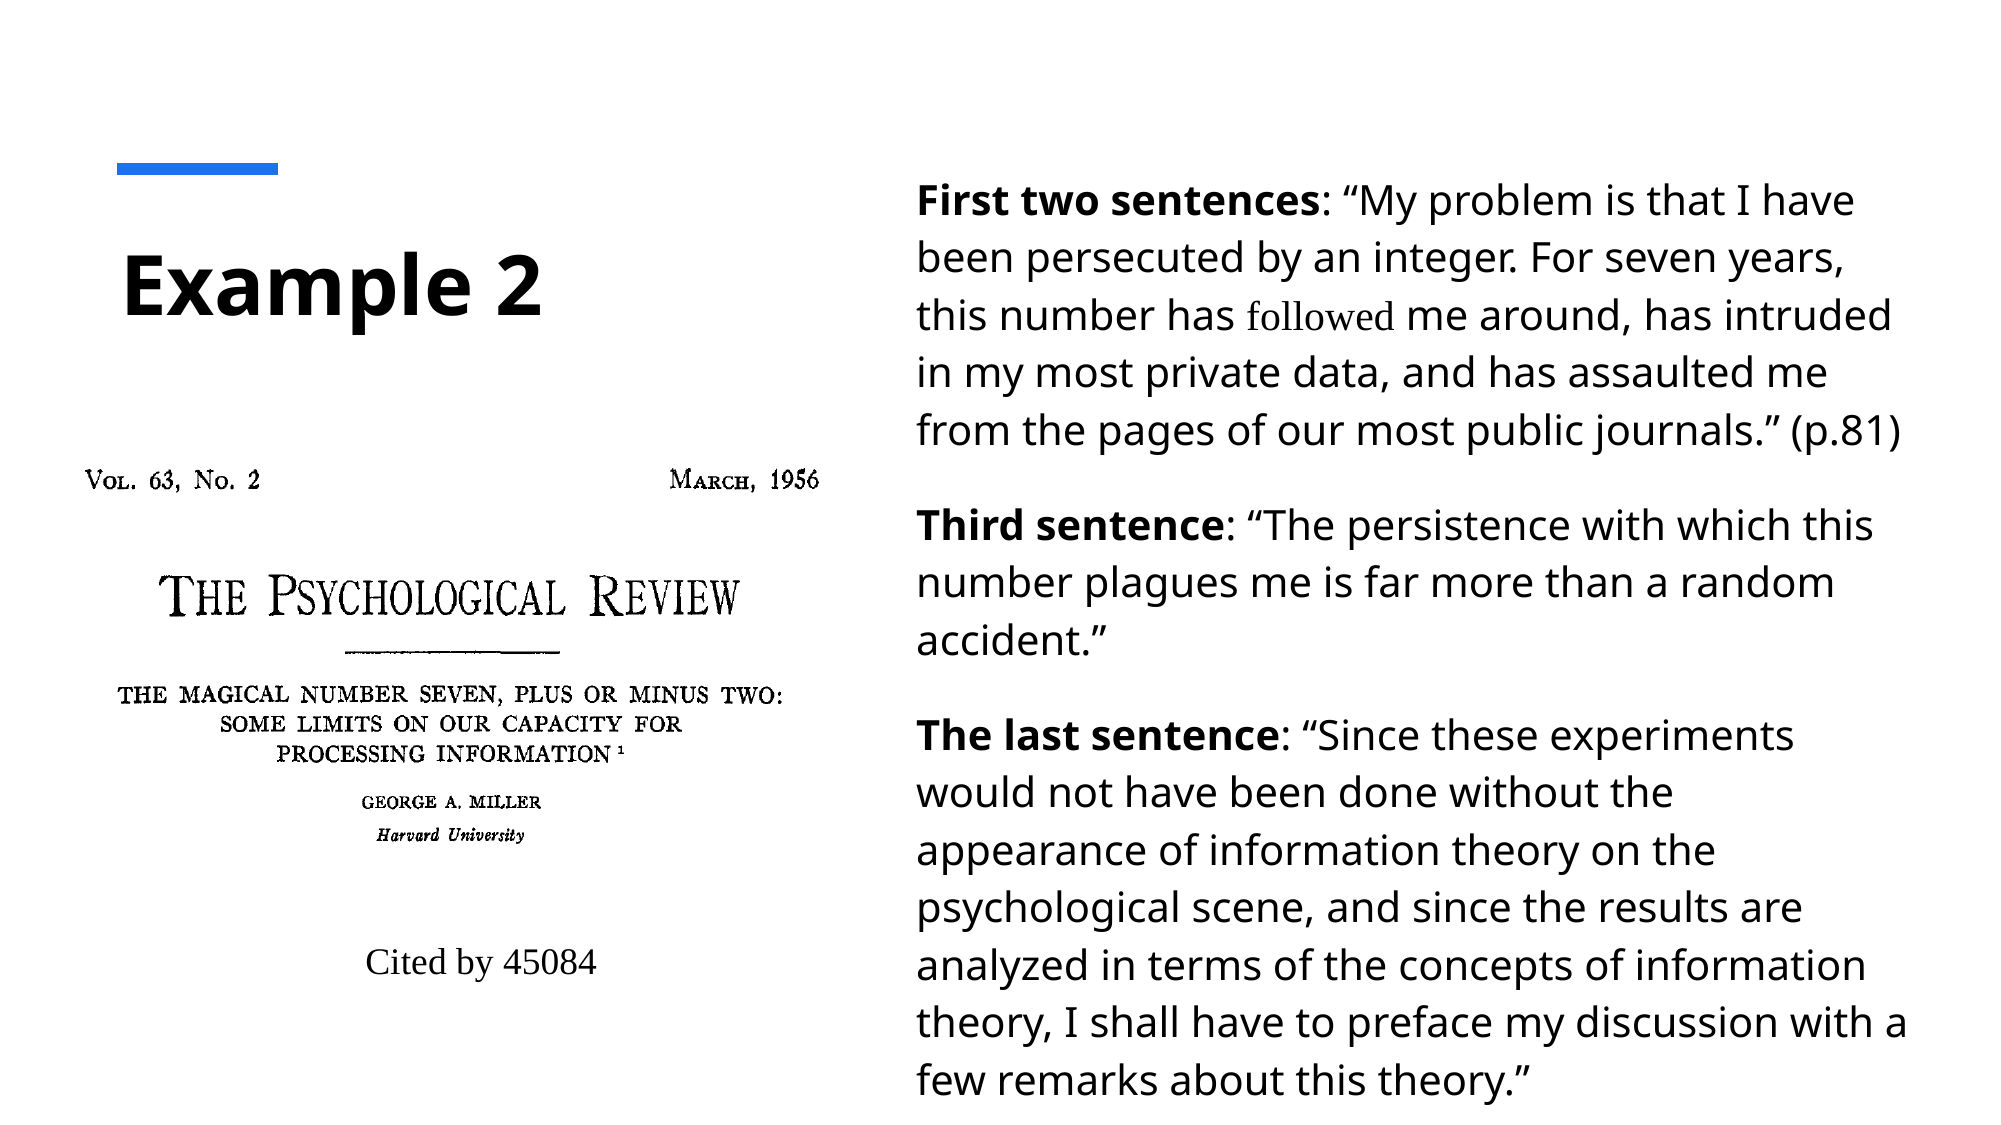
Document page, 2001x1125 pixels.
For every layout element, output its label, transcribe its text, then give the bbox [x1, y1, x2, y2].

title Example 2 [105, 224, 810, 439]
text_box Cited by 45084 [350, 929, 613, 990]
picture [21, 439, 856, 861]
list First two sentences: “My problem is that I have been persecuted by an integer. For seven years, this number has followed me around, has intruded in my most private data, and has assaulted me from the pages of our most public journals.” (p.81) Third sentence: “The persistence with which this number plagues me is far more than a random accident.” The last sentence: “Since these experiments would not have been done without the appearance of information theory on the psychological scene, and since the results are analyzed in terms of the concepts of information theory, I shall have to preface my discussion with a few remarks about this theory.” [901, 158, 1930, 1110]
